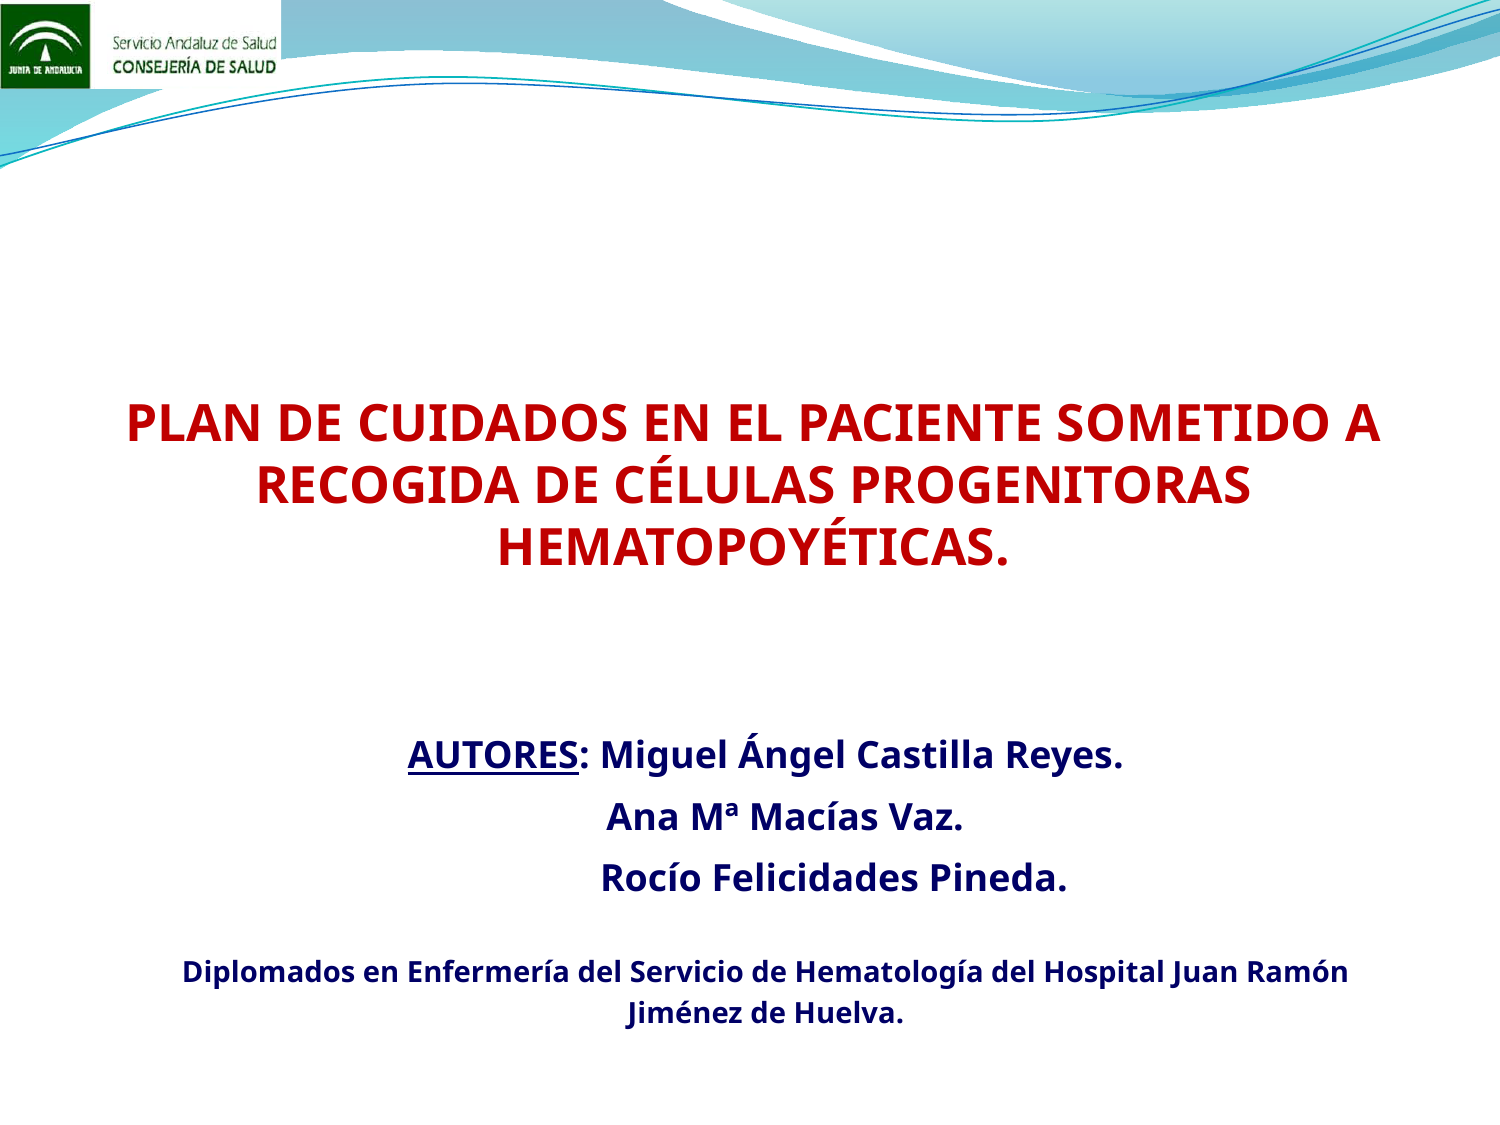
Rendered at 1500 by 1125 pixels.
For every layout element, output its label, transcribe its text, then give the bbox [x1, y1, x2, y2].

subtitle AUTORES: Miguel Ángel Castilla Reyes. Ana Mª Macías Vaz. Rocío Felicidades Pineda. Diplomados en Enfermería del Servicio de Hematología del Hospital Juan Ramón Jiménez de Huelva. [152, 714, 1384, 1067]
title PLAN DE CUIDADOS EN EL PACIENTE SOMETIDO A RECOGIDA DE CÉLULAS PROGENITORAS HEMATOPOYÉTICAS. [0, 232, 1500, 576]
picture [0, 0, 282, 89]
